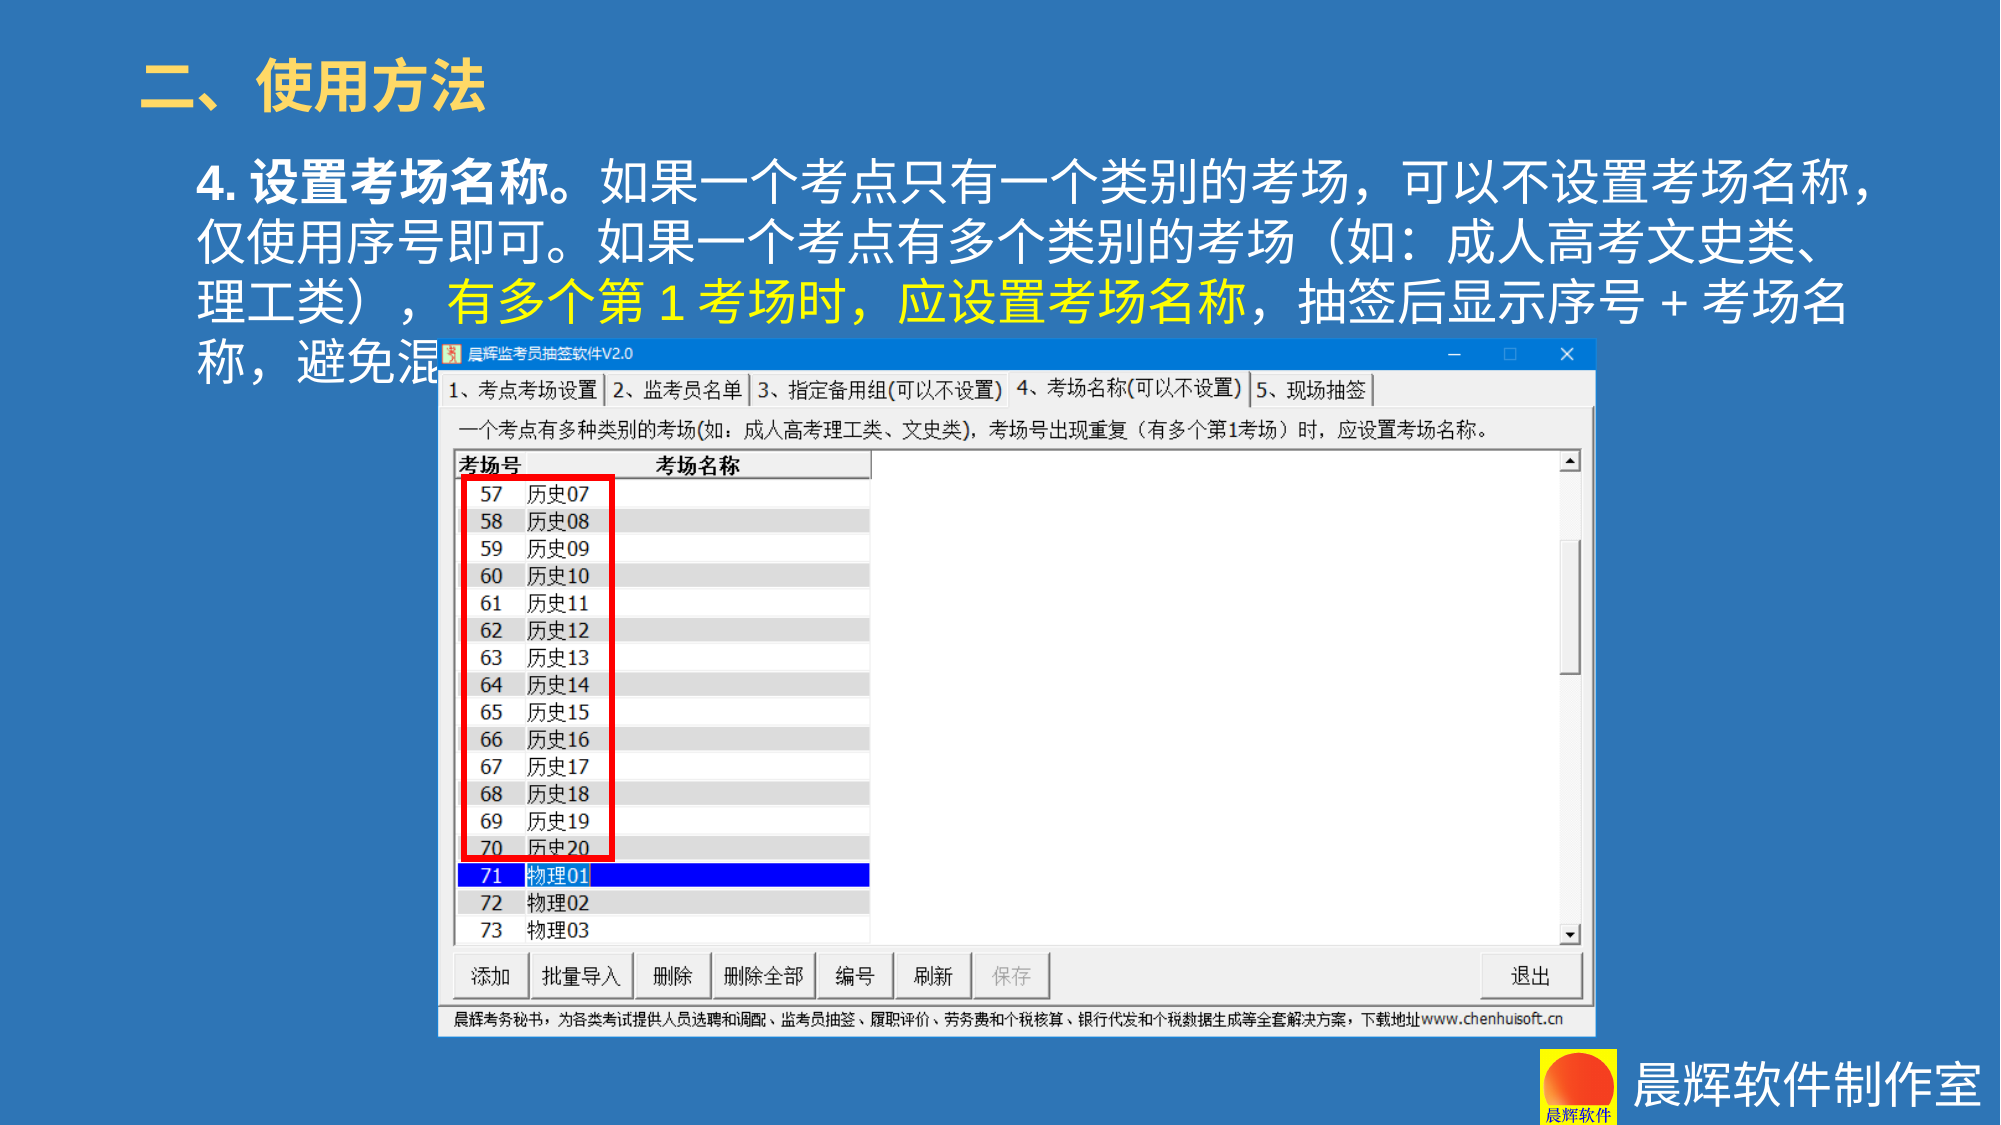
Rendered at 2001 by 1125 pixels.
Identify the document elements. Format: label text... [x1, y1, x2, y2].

text_box 二、使用方法 [123, 41, 504, 127]
picture [437, 337, 1597, 1038]
text_box 4.设置考场名称。如果一个考点只有一个类别的考场，可以不设置考场名称，仅使用序号即可。如果一个考点有多个类别的考场（如：成人高考文史类、理工类），有多个第1考场时，应设置考场名称，抽签后显示序号+考场名称，避免混淆。 [181, 143, 1873, 398]
picture [1540, 1049, 1617, 1125]
text_box 晨辉软件制作室 [1618, 1052, 1998, 1122]
